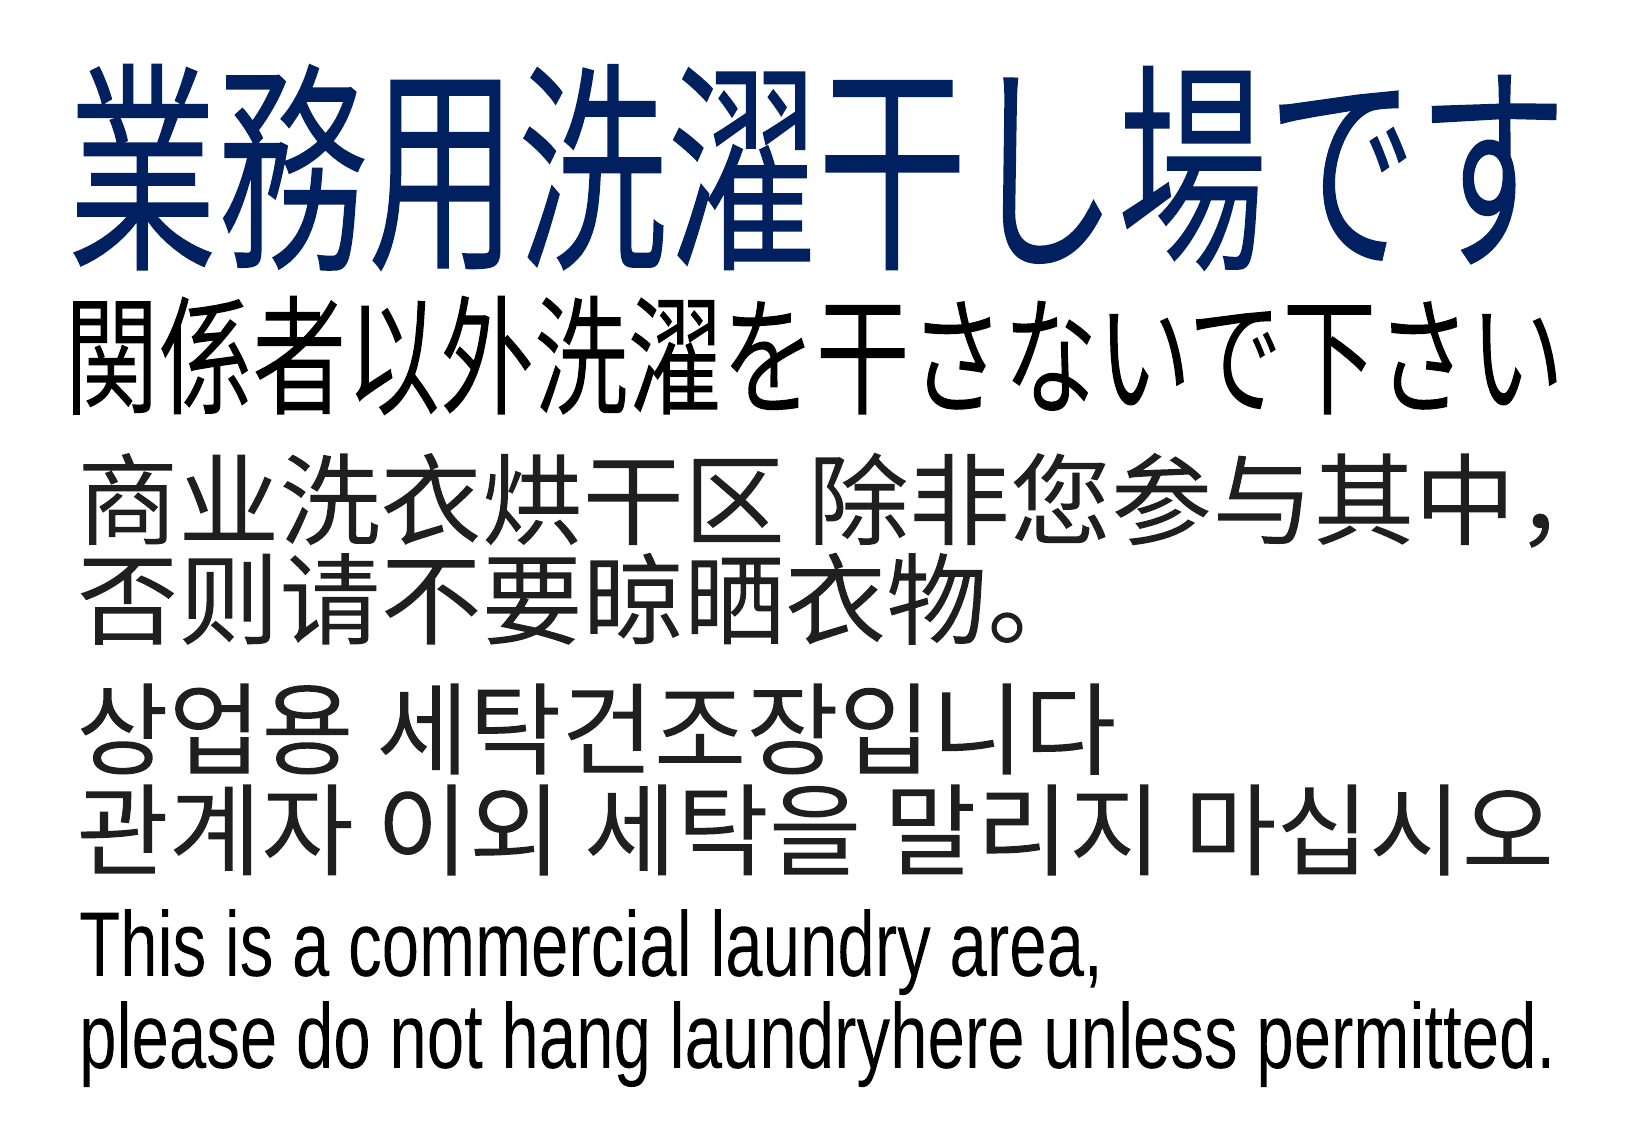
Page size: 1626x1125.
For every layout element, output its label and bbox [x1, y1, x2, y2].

text_box [72, 63, 1557, 1088]
